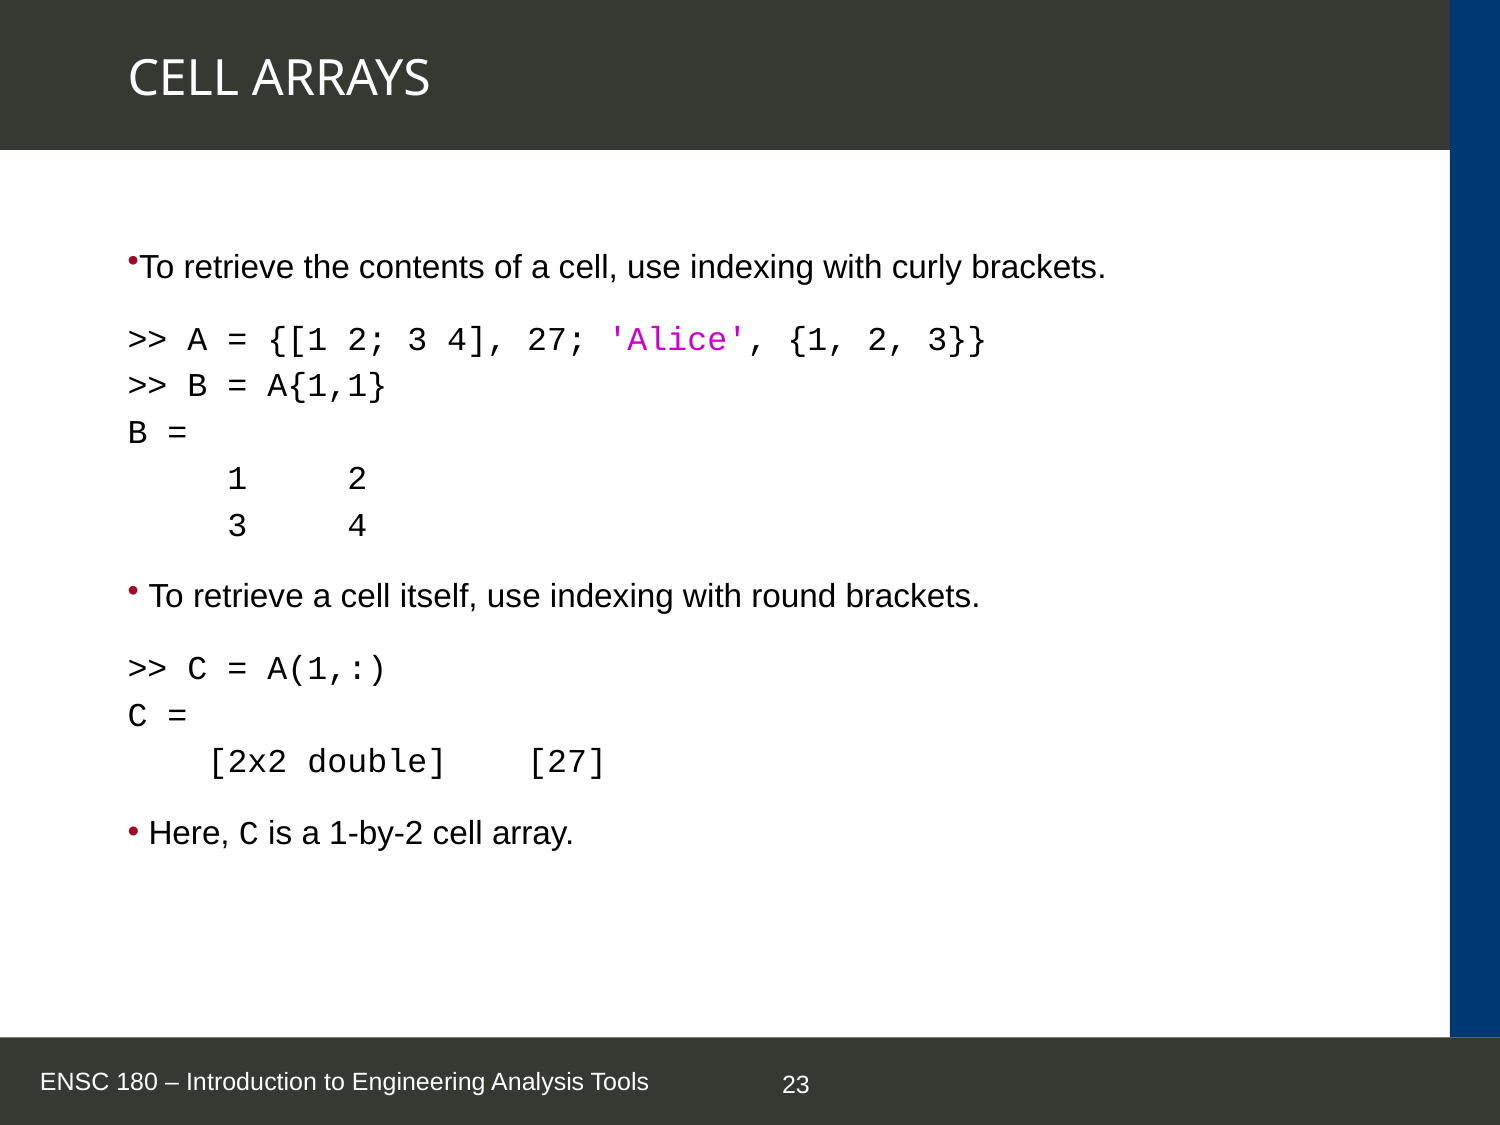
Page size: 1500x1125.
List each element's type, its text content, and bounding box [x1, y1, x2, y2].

list To retrieve the contents of a cell, use indexing with curly brackets. >> A = {[1 2; 3 4], 27; 'Alice', {1, 2, 3}} >> B = A{1,1} B = 1 2 3 4 To retrieve a cell itself, use indexing with round brackets. >> C = A(1,:) C = [2x2 double] [27] Here, C is a 1-by-2 cell array. [112, 237, 1388, 1029]
title CELL ARRAYS [112, 37, 1450, 138]
footer ENSC 180 – Introduction to Engineering Analysis Tools [24, 1057, 740, 1113]
